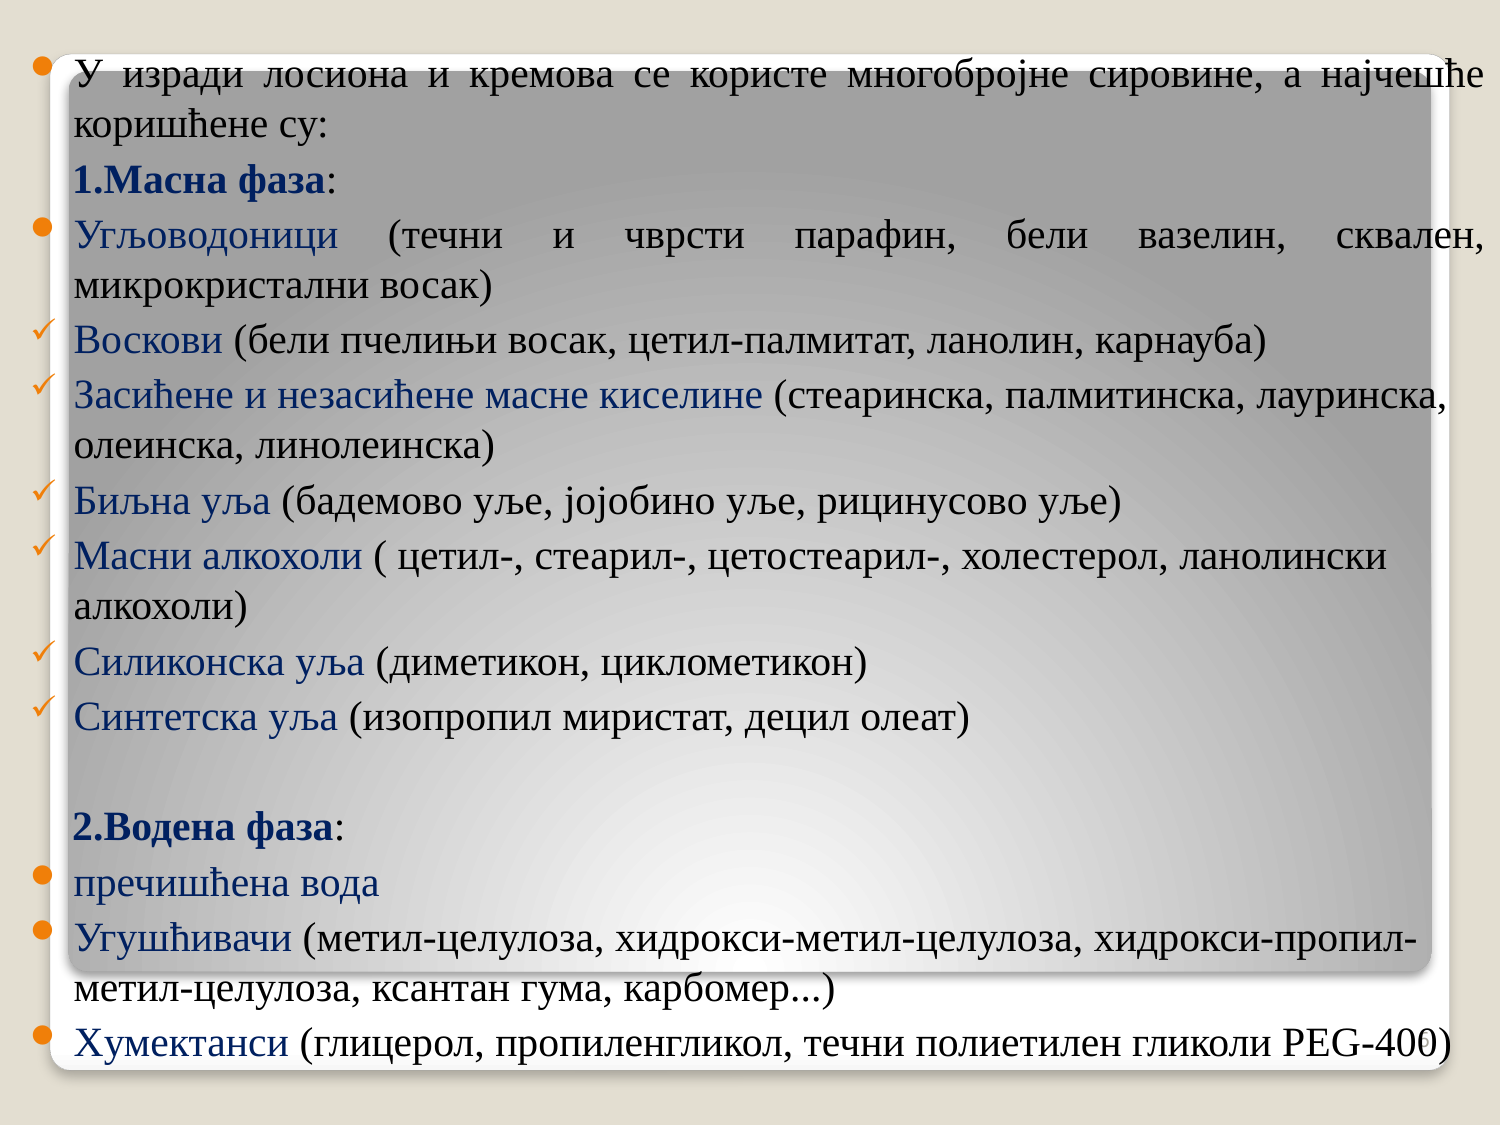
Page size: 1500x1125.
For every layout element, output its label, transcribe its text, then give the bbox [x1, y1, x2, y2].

slide_number 6 [1369, 1002, 1445, 1063]
list У изради лосиона и кремова се користе многобројне сировине, а најчешће коришћене су: 1.Масна фаза: Угљоводоници (течни и чврсти парафин, бели вазелин, сквален, микрокристални восак) Воскови (бели пчелињи восак, цетил-палмитат, ланолин, карнауба) Засићене и незасићене масне киселине (стеаринска, палмитинска, лауринска, олеинска, линолеинска) Биљна уља (бадемово уље, јојобино уље, рицинусово уље) Масни алкохоли ( цетил-, стеарил-, цетостеарил-, холестерол, ланолински алкохоли) Силиконска уља (диметикон, циклометикон) Синтетска уља (изопропил миристат, децил олеат) 2.Водена фаза: пречишћена вода Угушћивачи (метил-целулоза, хидрокси-метил-целулоза, хидрокси-пропил-метил-целулоза, ксантан гума, карбомер...) Хумектанси (глицерол, пропиленгликол, течни полиетилен гликоли PEG-400) [0, 30, 1500, 1125]
